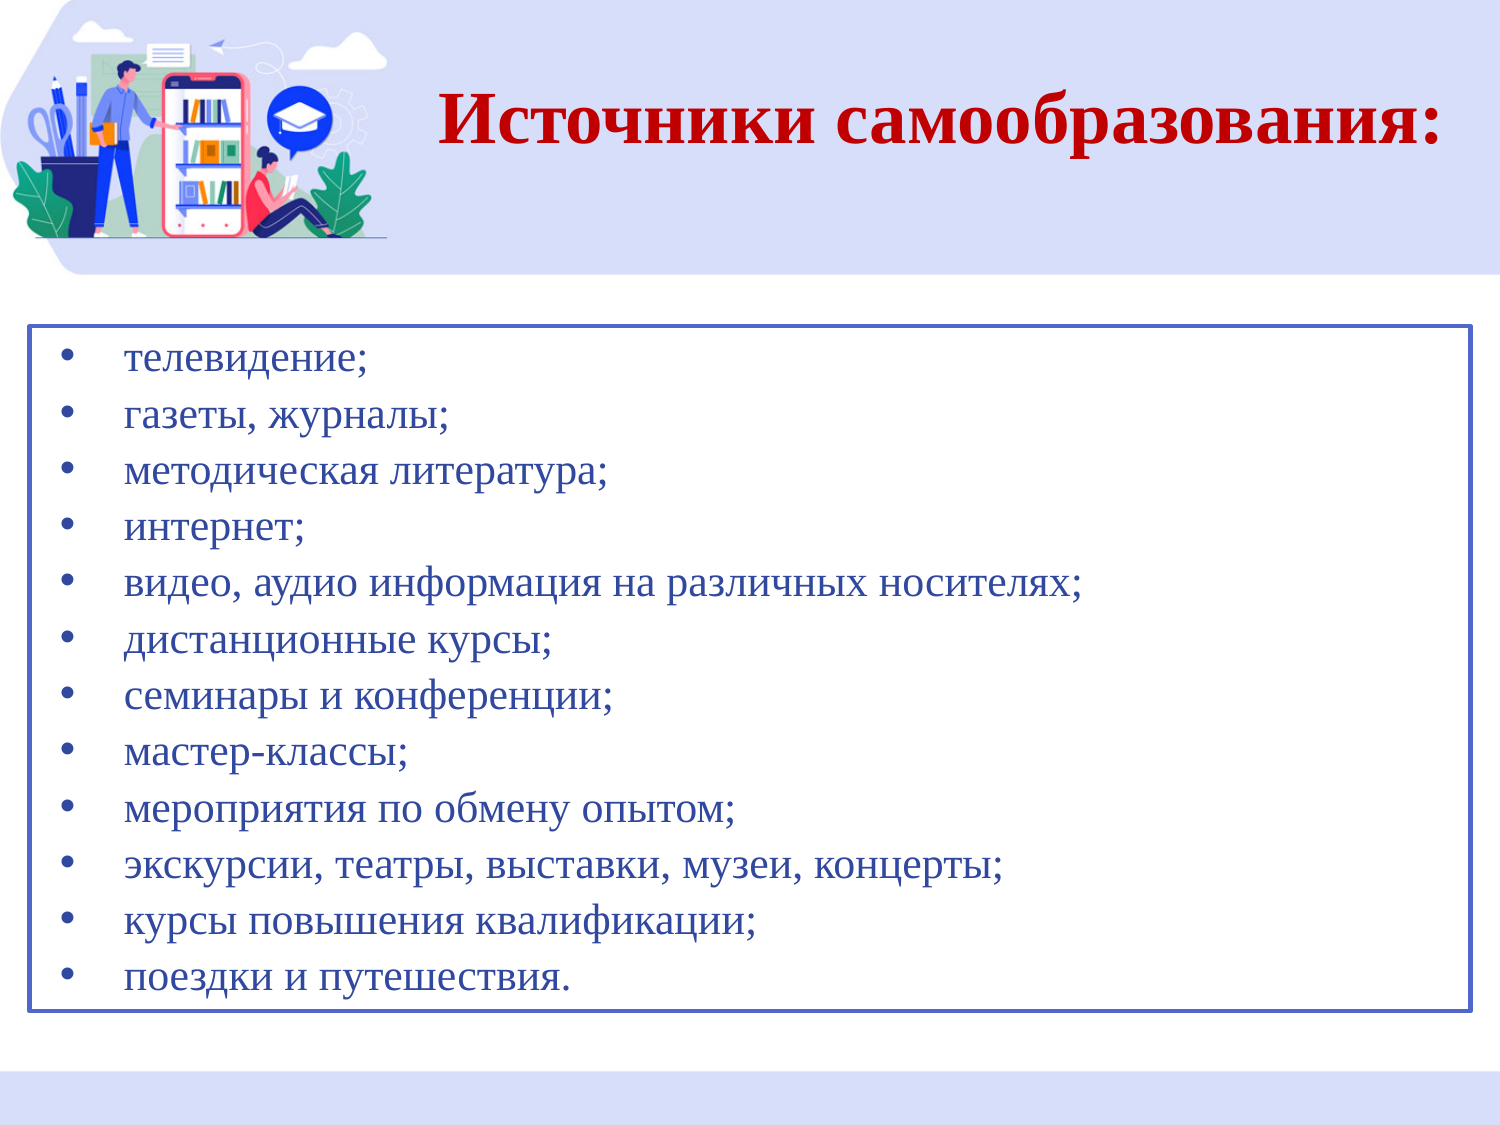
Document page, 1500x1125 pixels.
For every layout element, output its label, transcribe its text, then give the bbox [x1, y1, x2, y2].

list телевидение; газеты, журналы; методическая литература; интернет; видео, аудио информация на различных носителях; дистанционные курсы; семинары и конференции; мастер-классы; мероприятия по обмену опытом; экскурсии, театры, выставки, музеи, концерты; курсы повышения квалификации; поездки и путешествия. [27, 324, 1473, 1013]
picture [0, 0, 1500, 1125]
title Источники самообразования: [383, 19, 1500, 208]
